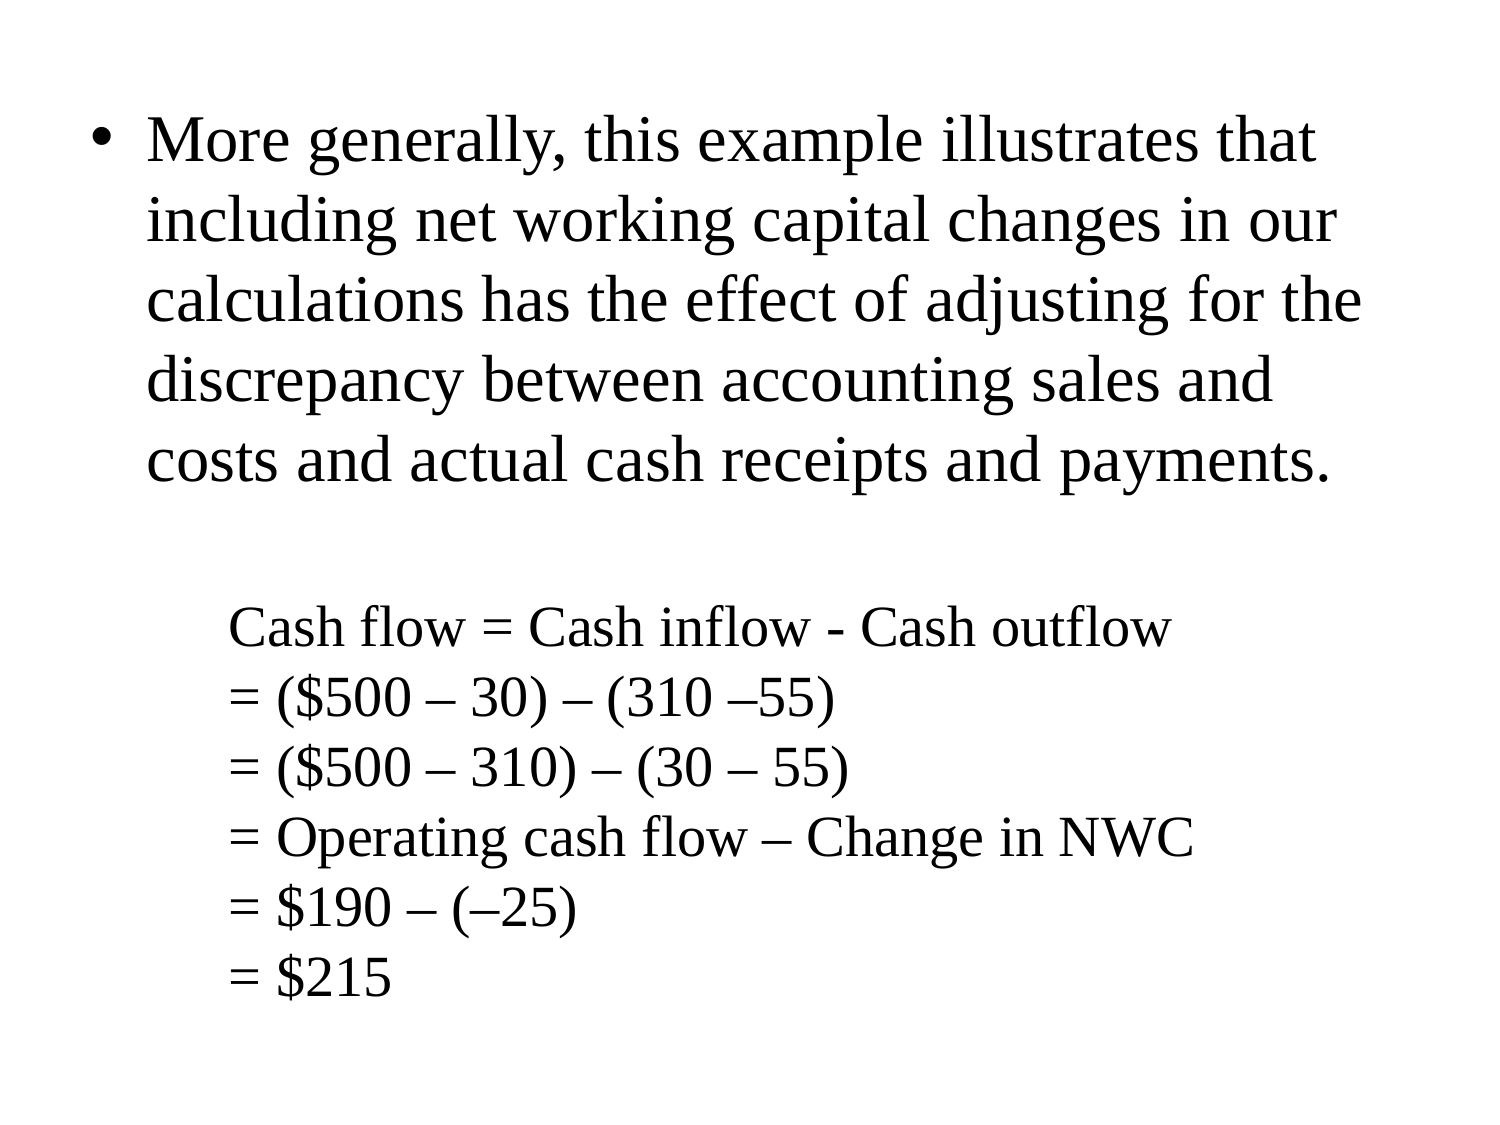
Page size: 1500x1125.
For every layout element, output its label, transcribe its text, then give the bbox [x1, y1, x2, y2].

text_box Cash flow = Cash inflow - Cash outflow = ($500 – 30) – (310 –55) = ($500 – 310) – (30 – 55) = Operating cash flow – Change in NWC = $190 – (–25) = $215 [213, 581, 1322, 1086]
list More generally, this example illustrates that including net working capital changes in our calculations has the effect of adjusting for the discrepancy between accounting sales and costs and actual cash receipts and payments. [75, 87, 1425, 582]
